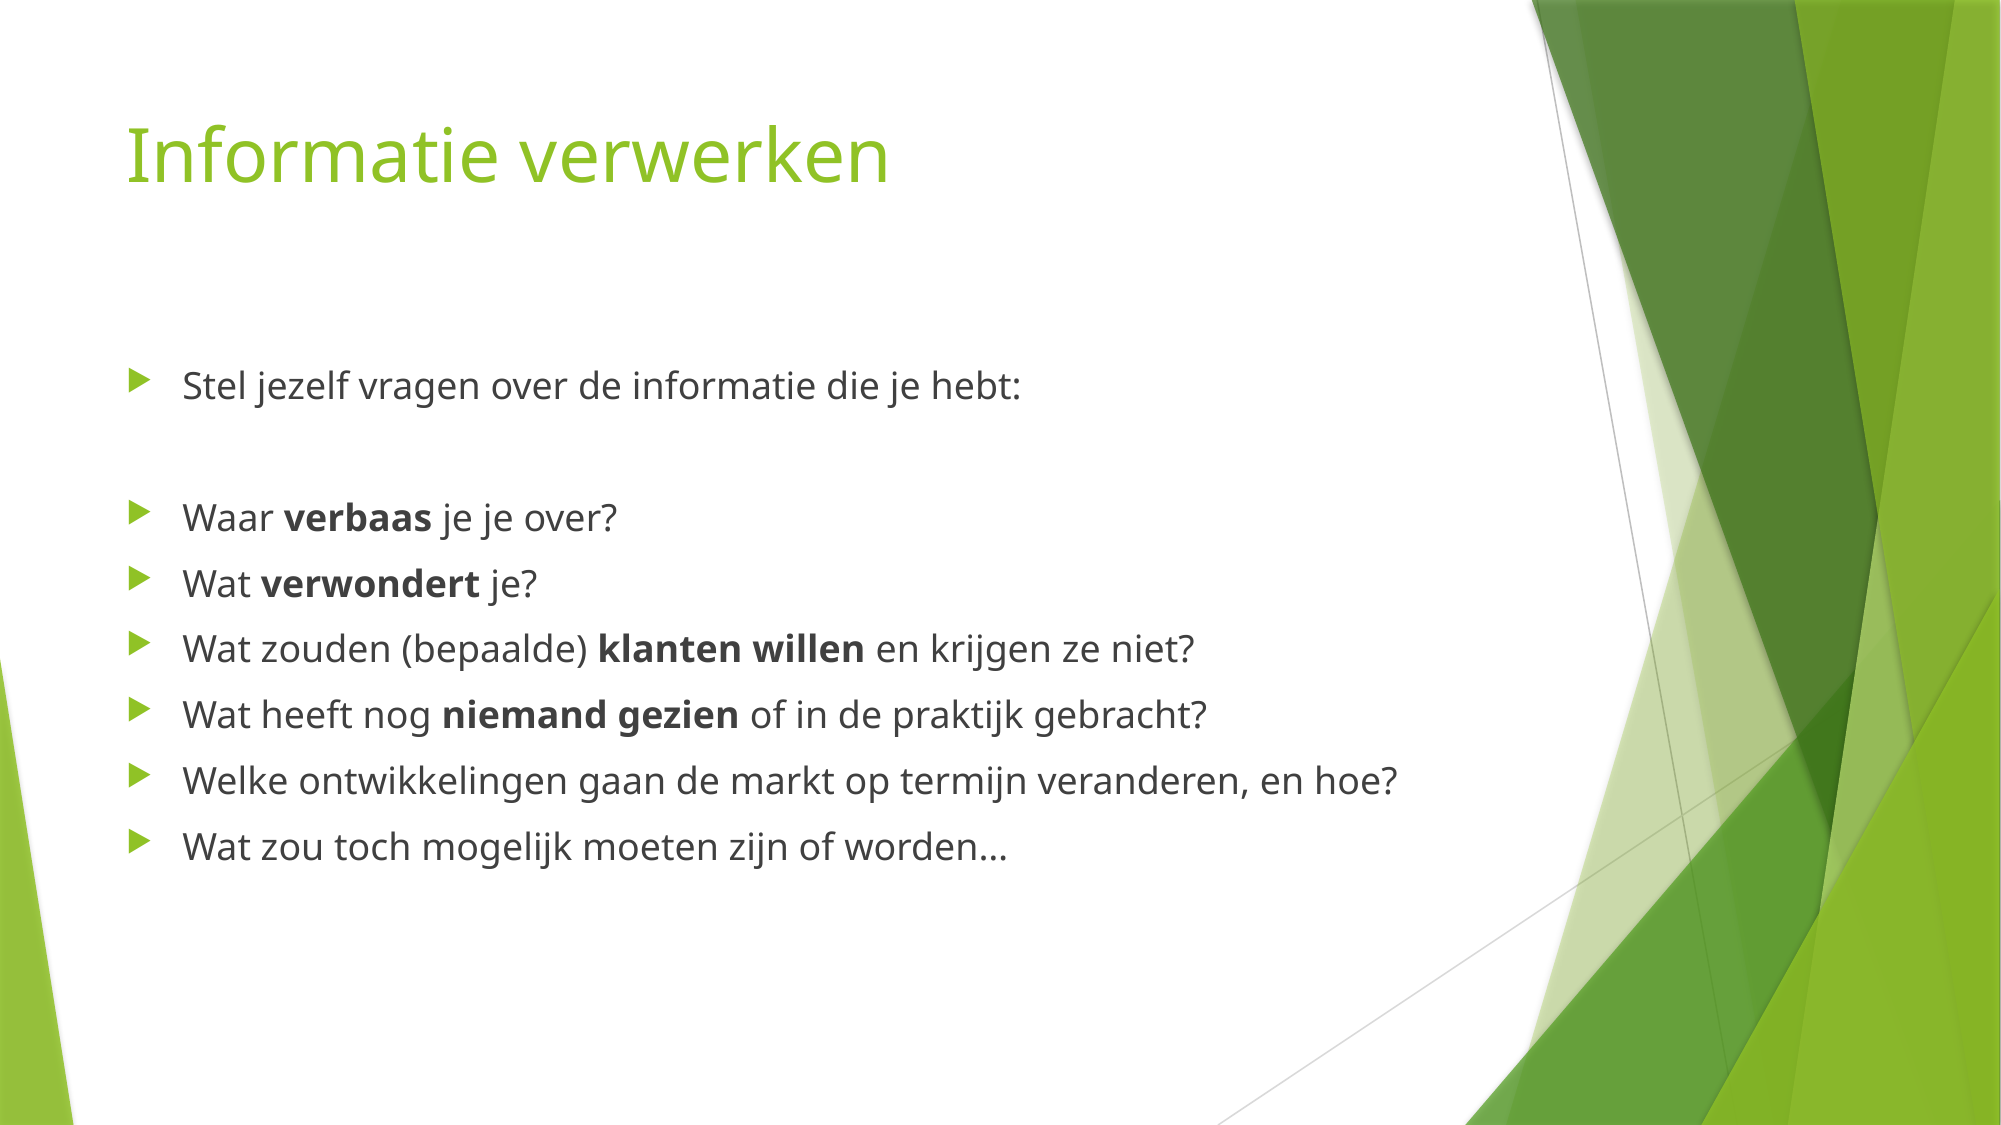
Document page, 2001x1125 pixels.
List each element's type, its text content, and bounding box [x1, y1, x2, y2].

title Informatie verwerken [111, 99, 1522, 317]
list Stel jezelf vragen over de informatie die je hebt: Waar verbaas je je over? Wat verwondert je? Wat zouden (bepaalde) klanten willen en krijgen ze niet? Wat heeft nog niemand gezien of in de praktijk gebracht? Welke ontwikkelingen gaan de markt op termijn veranderen, en hoe? Wat zou toch mogelijk moeten zijn of worden… [111, 354, 1522, 992]
